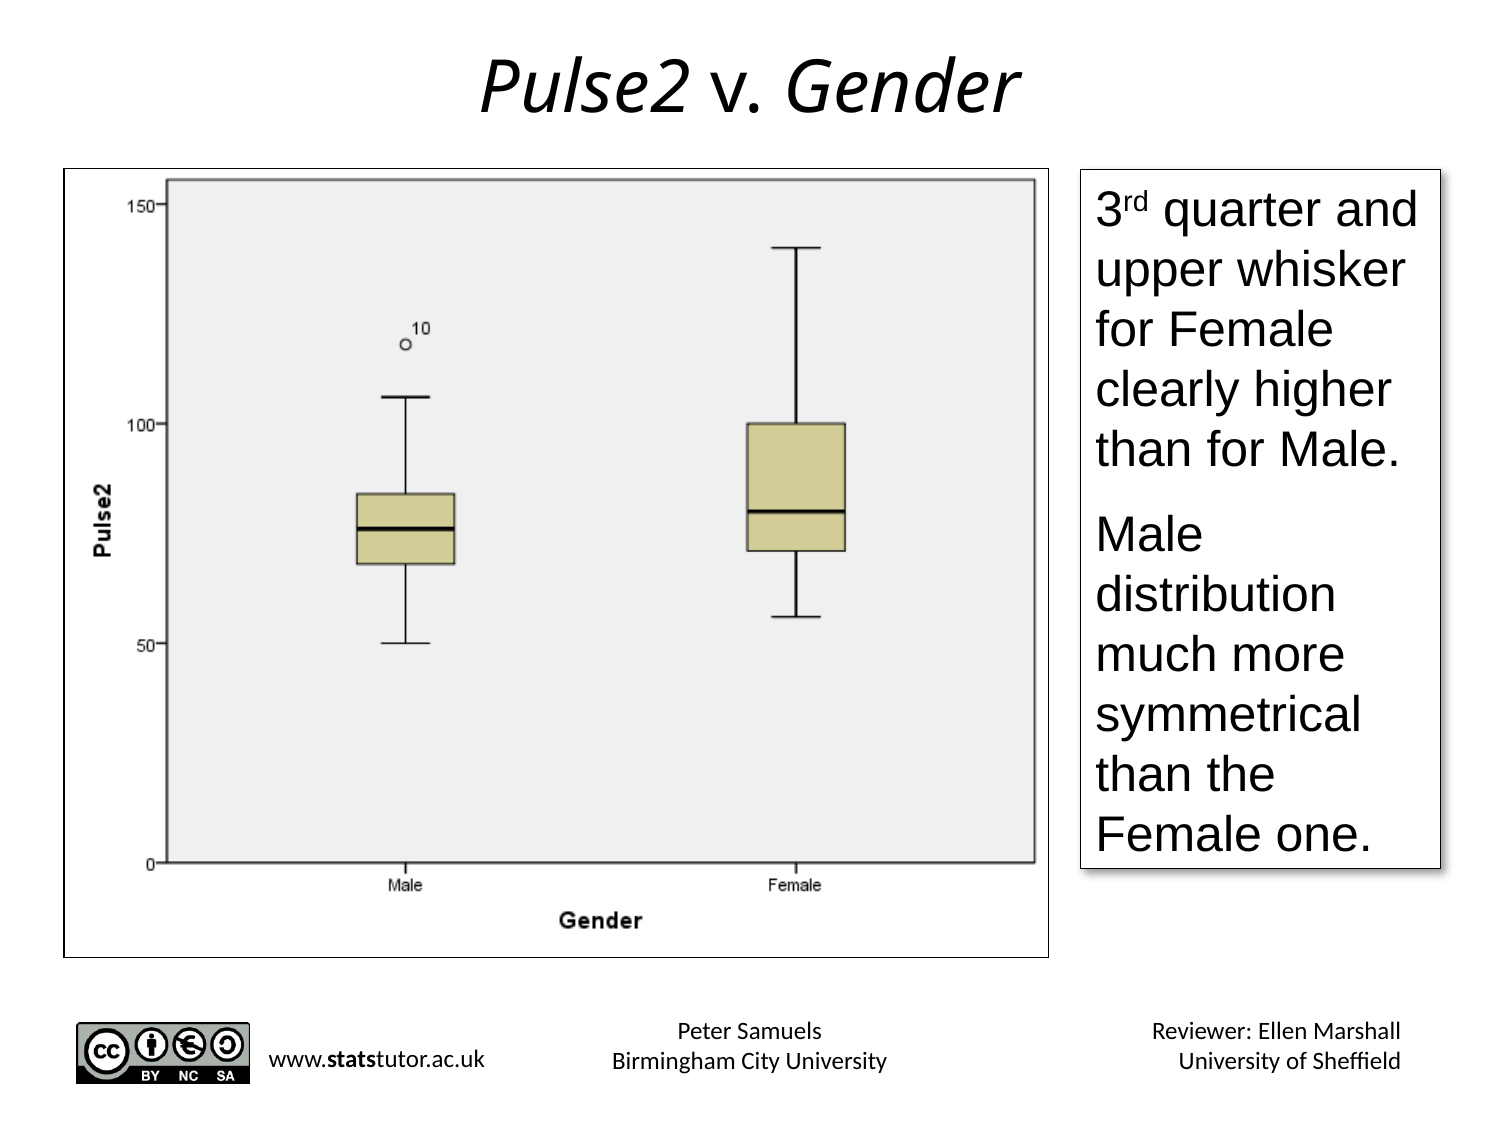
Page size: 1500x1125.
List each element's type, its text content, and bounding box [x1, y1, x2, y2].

title Pulse2 v. Gender [75, 30, 1425, 135]
picture [64, 168, 1048, 957]
text_box www.statstutor.ac.uk [254, 1035, 561, 1080]
text_box Peter Samuels Birmingham City University [549, 1007, 951, 1083]
picture [76, 1022, 251, 1084]
text_box 3rd quarter and upper whisker for Female clearly higher than for Male. Male distribution much more symmetrical than the Female one. [1080, 169, 1441, 869]
text_box Reviewer: Ellen Marshall University of Sheffield [1038, 1007, 1417, 1083]
